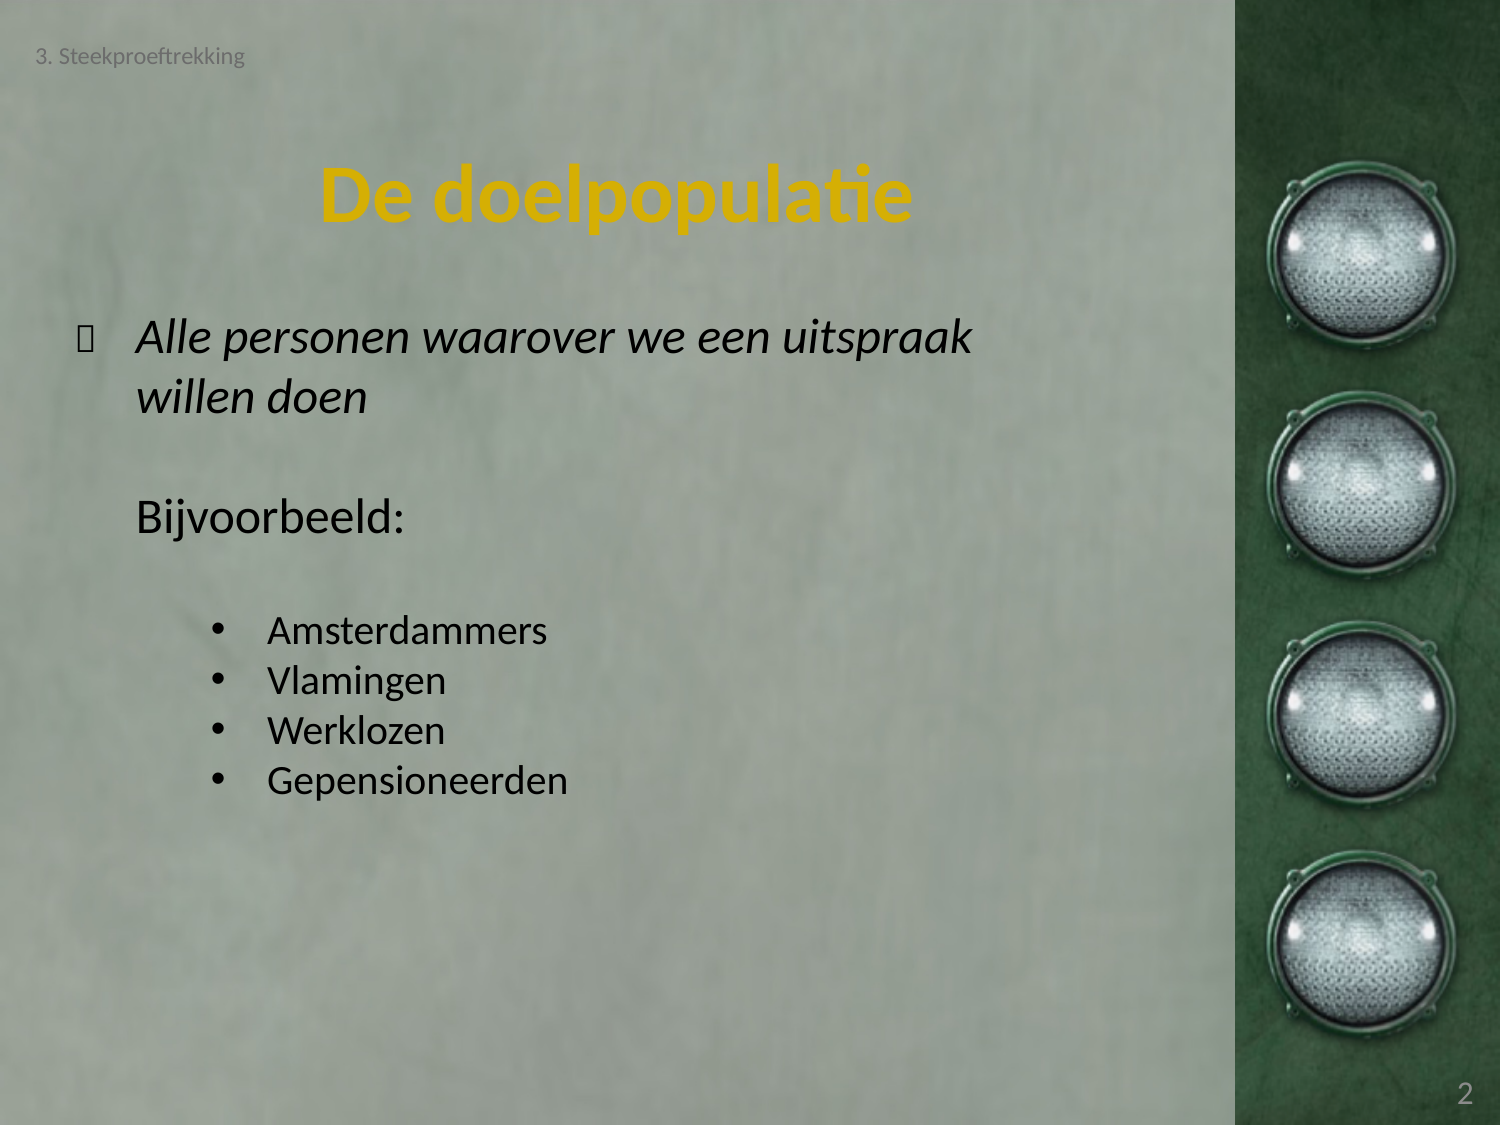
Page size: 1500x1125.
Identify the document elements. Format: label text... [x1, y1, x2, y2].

subtitle De doelpopulatie [0, 131, 1229, 276]
title 3. Steekproeftrekking [19, 32, 377, 77]
text_box Alle personen waarover we een uitspraak willen doen Bijvoorbeeld: Amsterdammers Vlamingen Werklozen Gepensioneerden [121, 295, 1198, 811]
picture [0, 0, 1500, 1125]
text_box  [59, 307, 121, 368]
